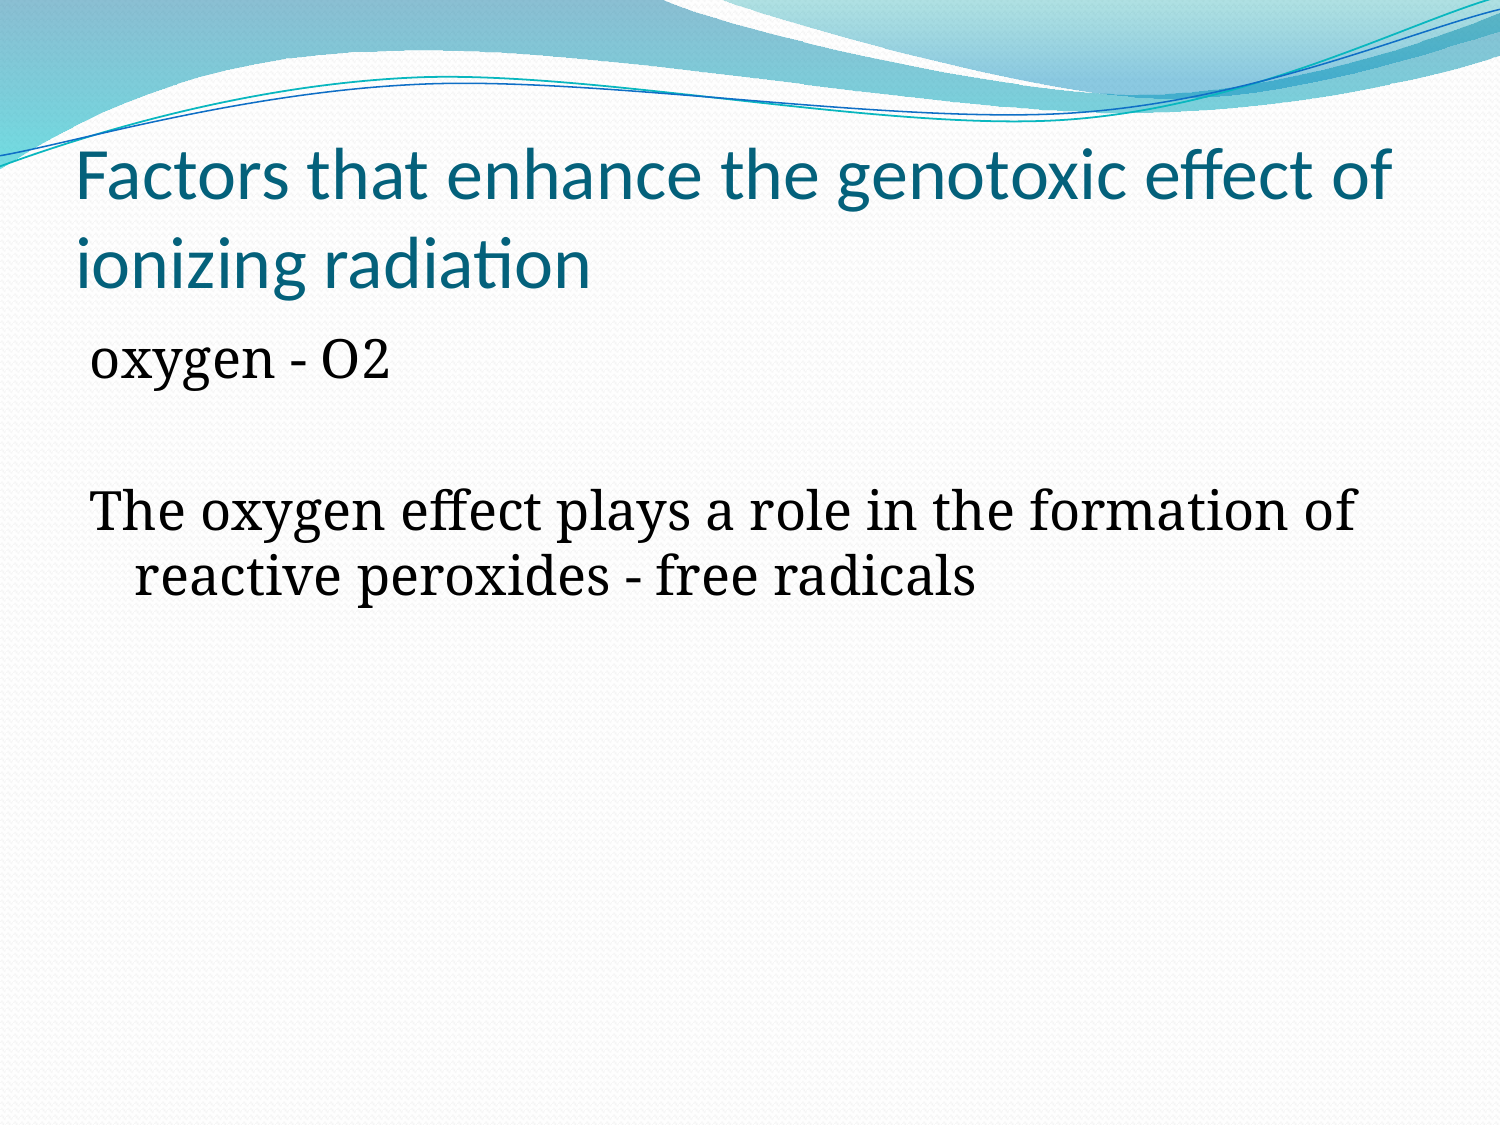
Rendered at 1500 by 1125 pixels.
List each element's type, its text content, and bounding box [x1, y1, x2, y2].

list oxygen - O2 The oxygen effect plays a role in the formation of reactive peroxides - free radicals [75, 317, 1425, 1038]
title Factors that enhance the genotoxic effect of ionizing radiation [75, 115, 1425, 303]
